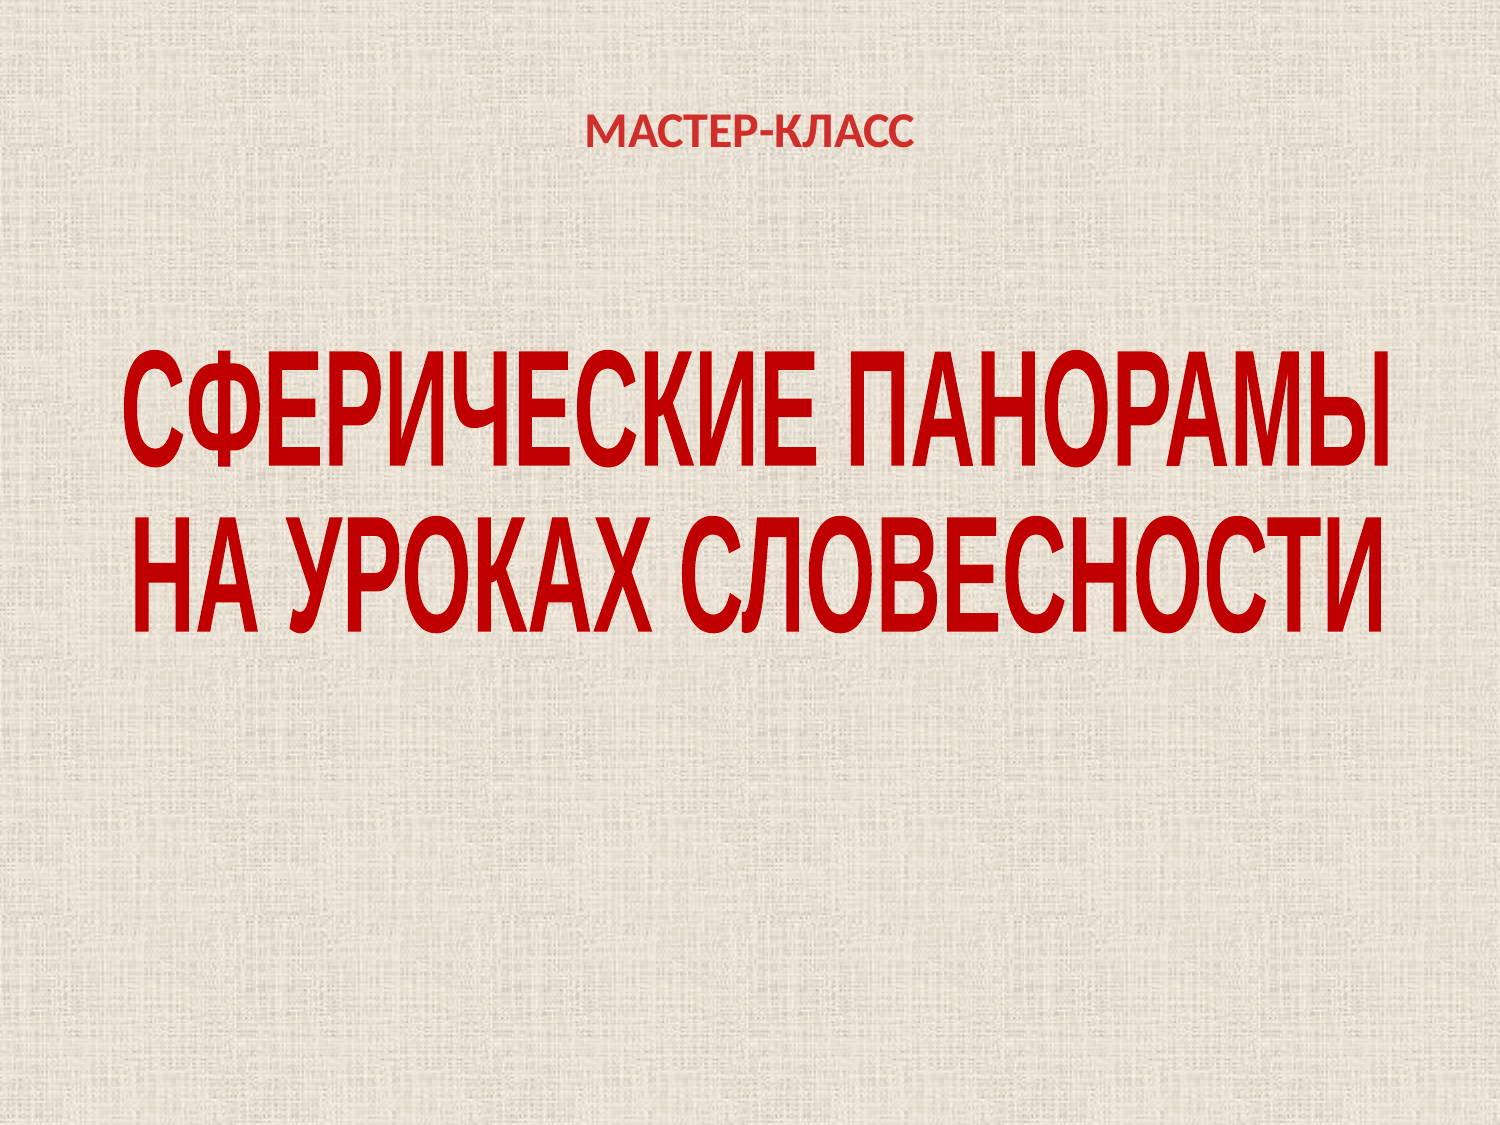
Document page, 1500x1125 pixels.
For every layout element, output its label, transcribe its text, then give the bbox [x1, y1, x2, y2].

text_box МАСТЕР-КЛАСС [336, 89, 1176, 165]
text_box [41, 574, 1459, 859]
